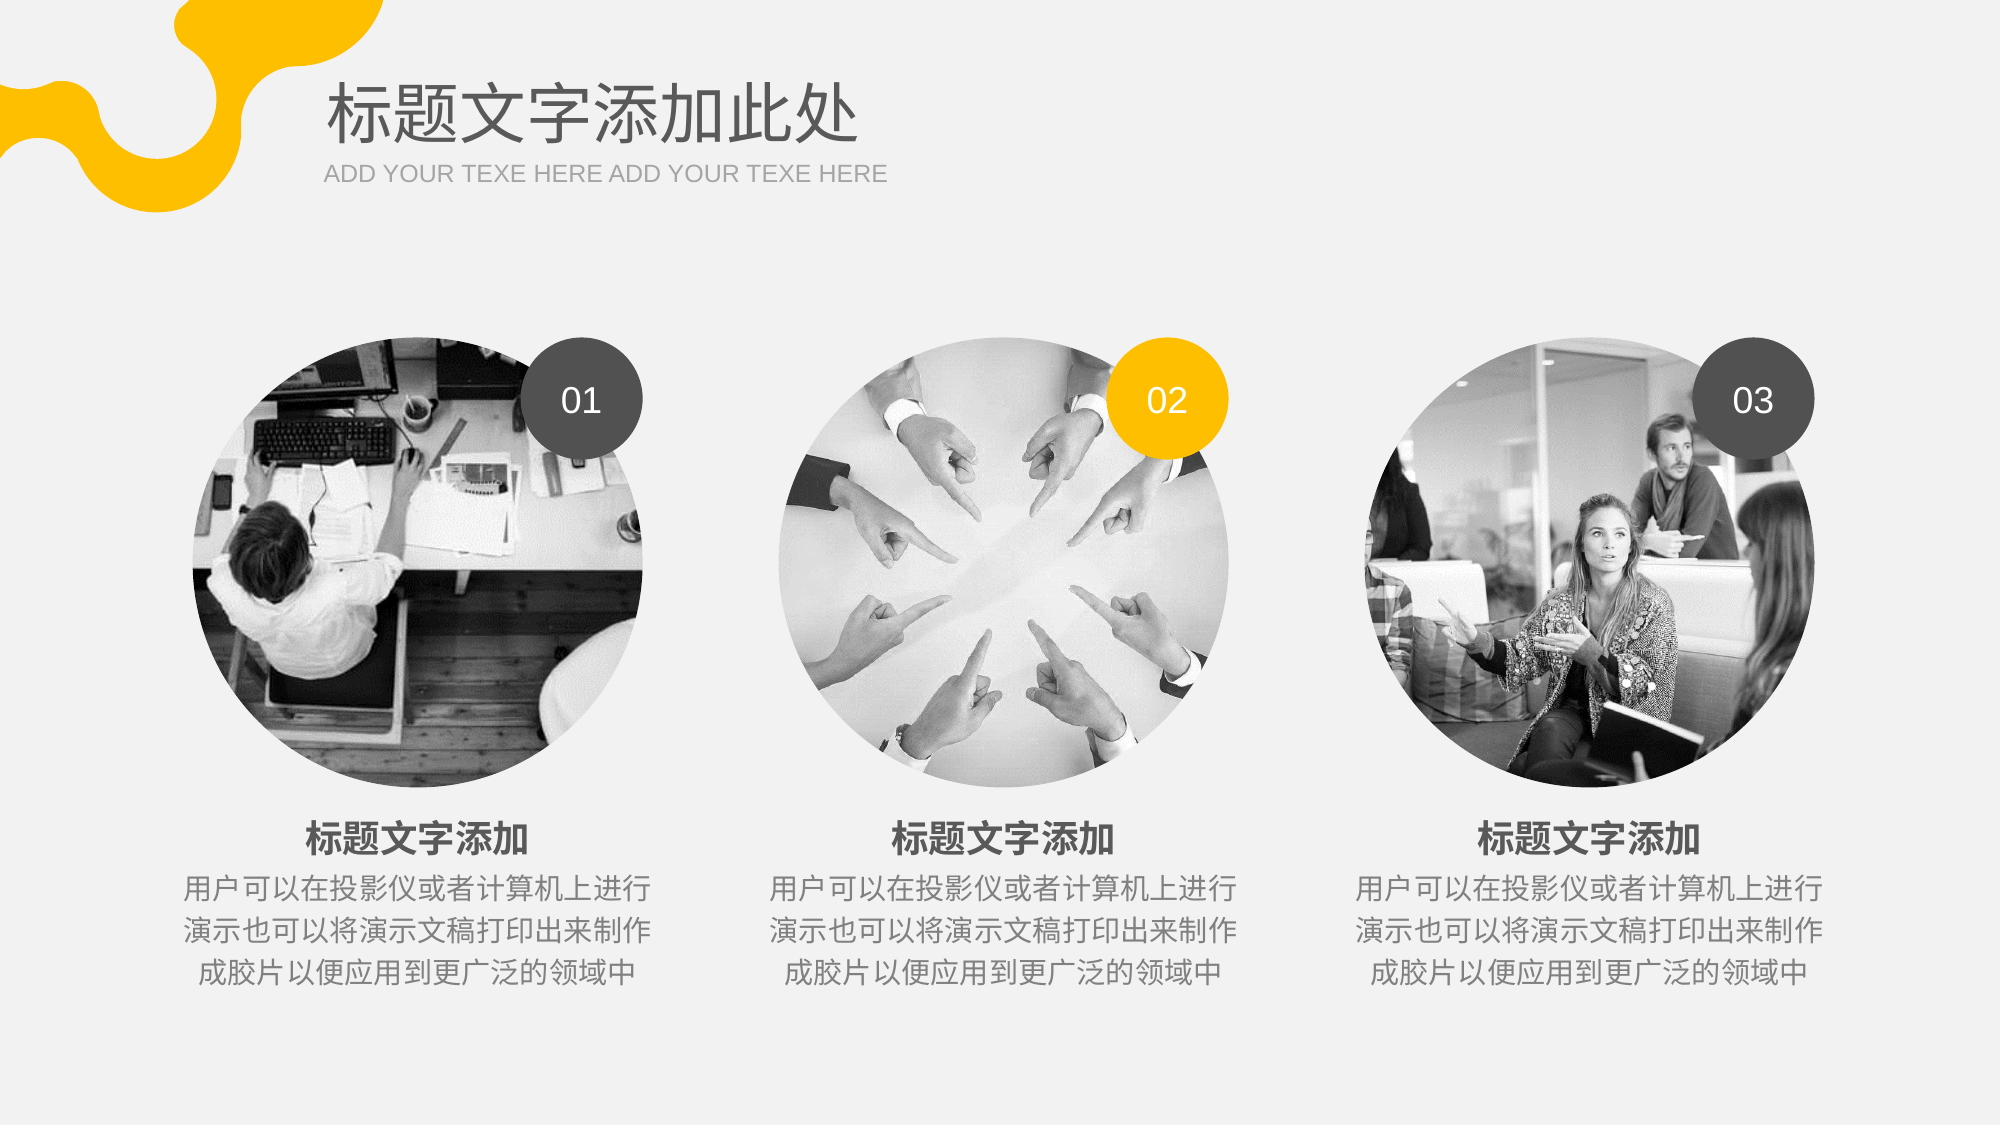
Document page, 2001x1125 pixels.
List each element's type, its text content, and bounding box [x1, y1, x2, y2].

picture [192, 337, 643, 788]
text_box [754, 798, 1253, 999]
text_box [1340, 798, 1839, 999]
text_box ADD YOUR TEXE HERE ADD YOUR TEXE HERE [308, 150, 931, 196]
text_box 标题文字添加此处 [311, 64, 875, 150]
text_box [0, 0, 385, 214]
picture [1364, 337, 1815, 788]
picture [778, 337, 1229, 788]
text_box [0, 0, 218, 160]
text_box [168, 798, 667, 999]
